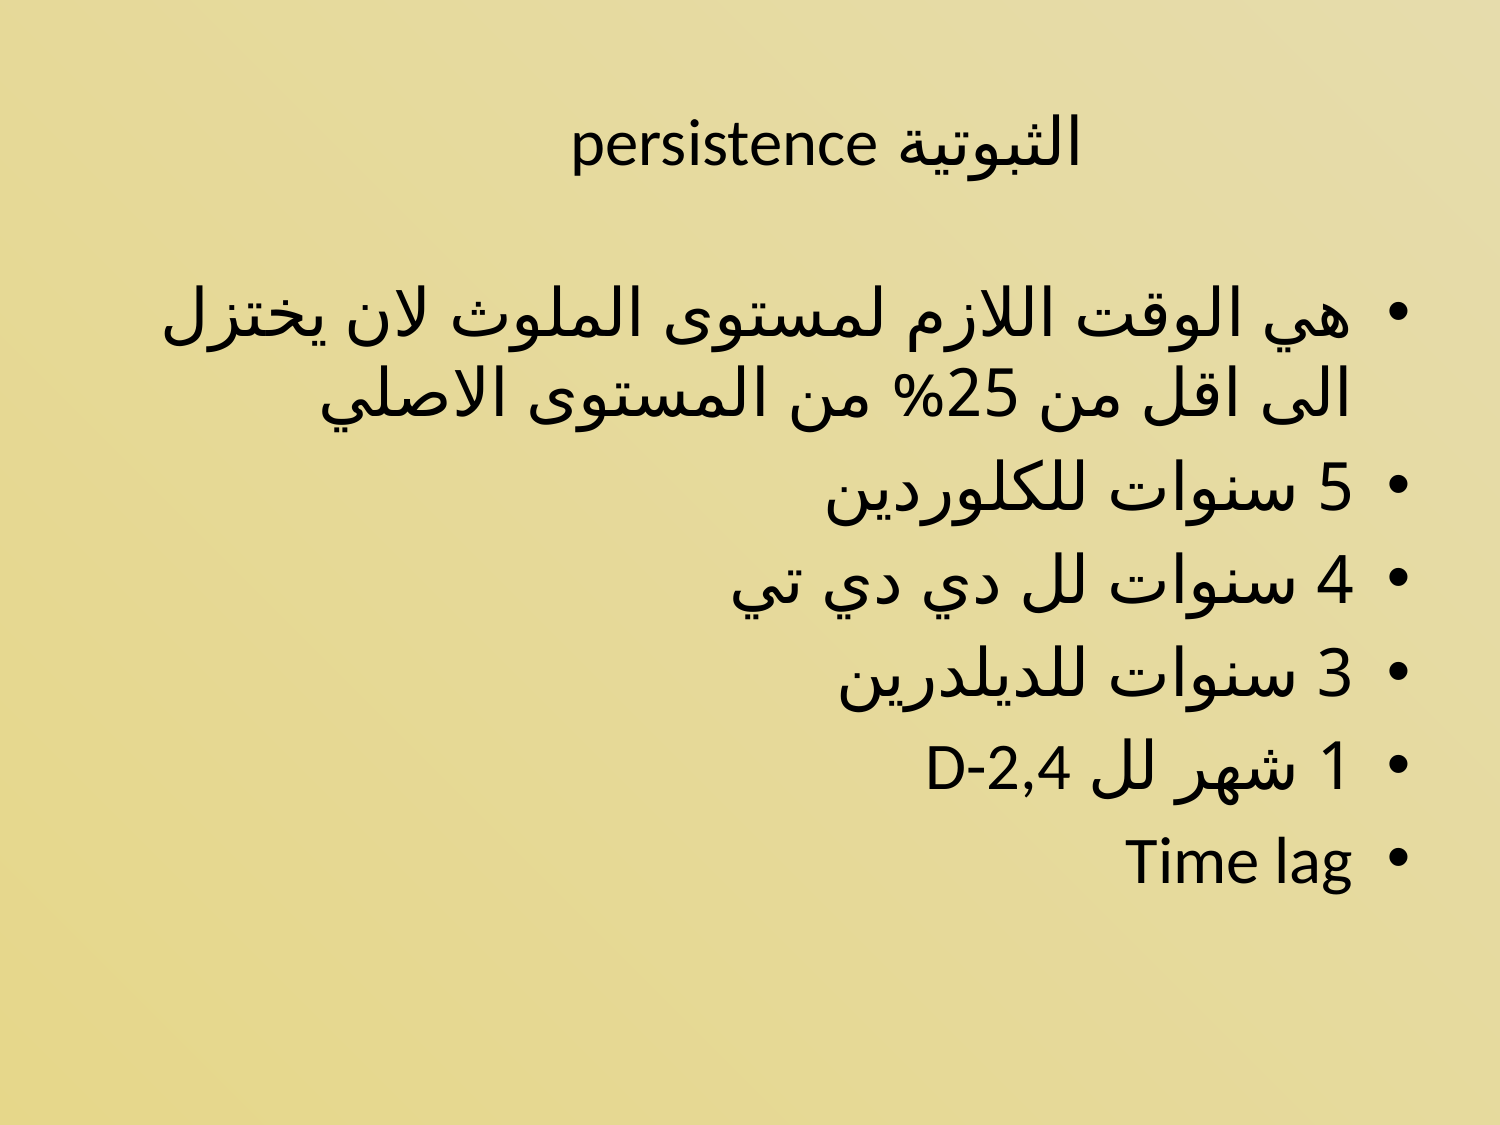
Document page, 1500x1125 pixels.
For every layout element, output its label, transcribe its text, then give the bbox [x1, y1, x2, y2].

list هي الوقت اللازم لمستوى الملوث لان يختزل الى اقل من 25% من المستوى الاصلي 5 سنوات للكلوردين 4 سنوات لل دي دي تي 3 سنوات للديلدرين 1 شهر لل D-2,4 Time lag [75, 262, 1425, 1005]
title الثبوتية persistence [75, 45, 1425, 233]
